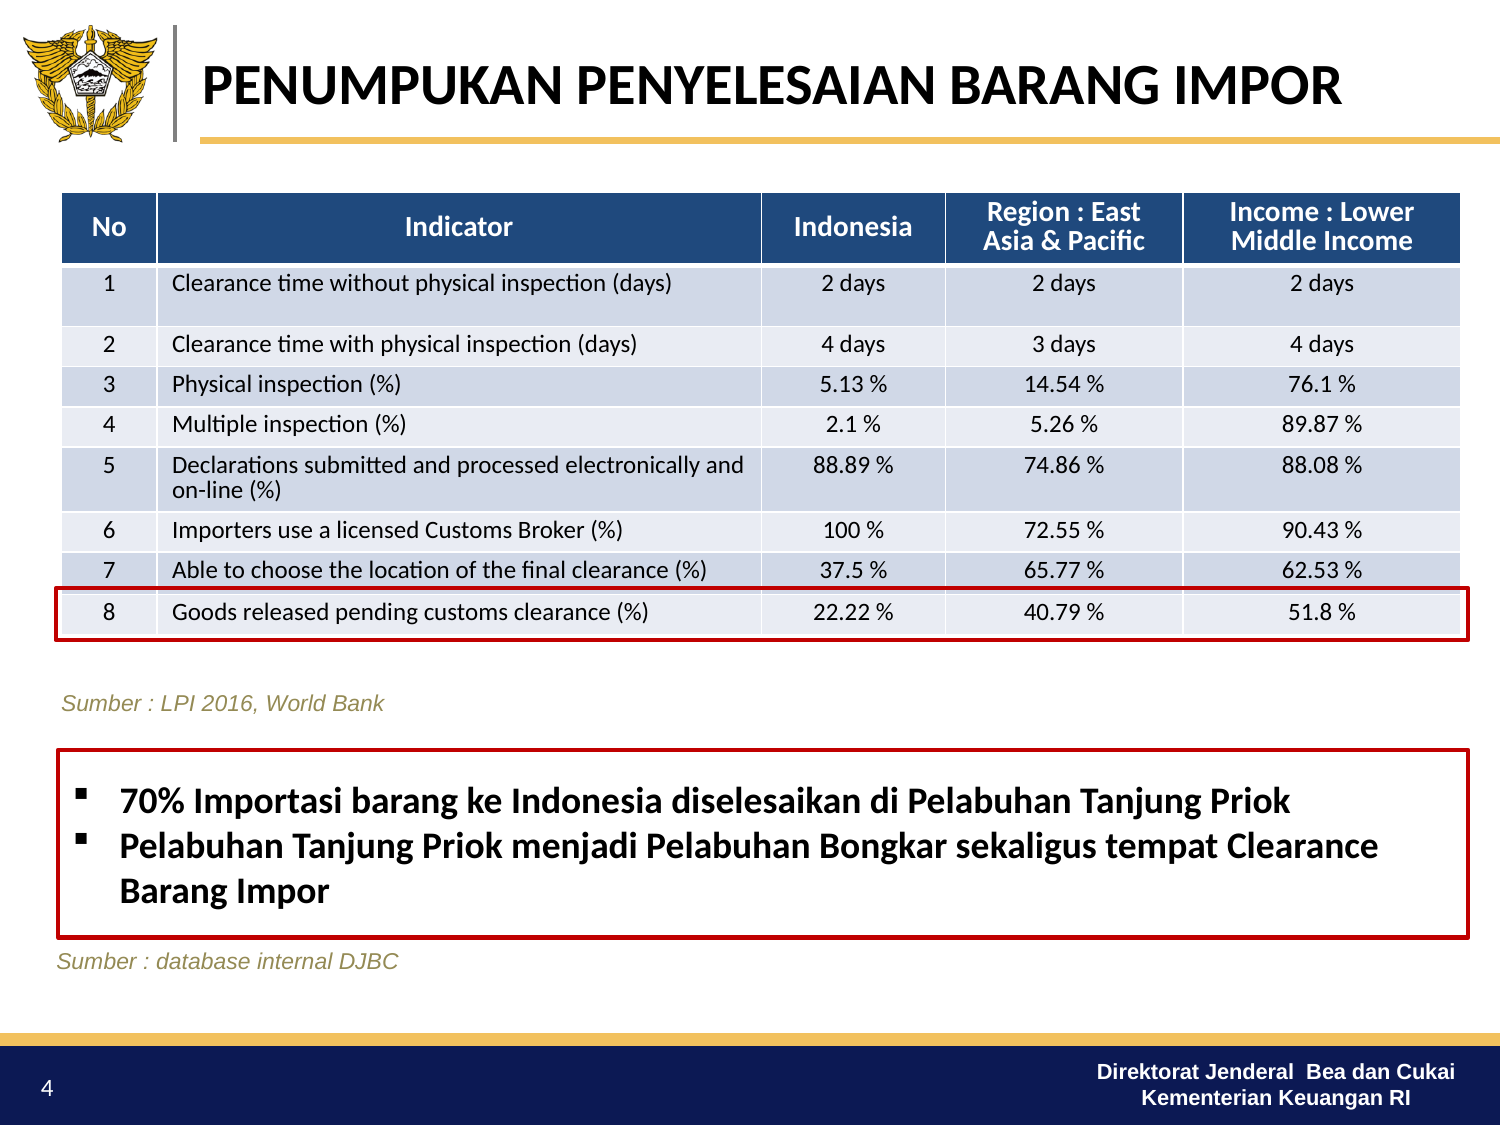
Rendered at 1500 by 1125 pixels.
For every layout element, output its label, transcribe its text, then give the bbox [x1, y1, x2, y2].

table_header Indicator [158, 193, 761, 263]
table_cell 90.43 % [1184, 513, 1460, 551]
table_cell 2 [62, 327, 156, 366]
table_cell 4 [62, 408, 156, 446]
text_box Sumber : database internal DJBC [41, 939, 414, 982]
table_cell Able to choose the location of the final clearance (%) [158, 553, 761, 586]
table_cell 2 days [1184, 268, 1460, 326]
slide_number 4 [25, 1056, 376, 1117]
table_cell 89.87 % [1184, 408, 1460, 446]
table_cell 2 days [946, 268, 1182, 326]
table_cell 72.55 % [946, 513, 1182, 551]
table_cell 7 [62, 553, 156, 586]
title PENUMPUKAN PENYELESAIAN BARANG IMPOR [187, 12, 1500, 150]
table_cell Physical inspection (%) [158, 367, 761, 406]
table_cell Clearance time with physical inspection (days) [158, 327, 761, 366]
table_cell 5.26 % [946, 408, 1182, 446]
table_cell 5 [62, 448, 156, 511]
table_cell 100 % [762, 513, 945, 551]
table_cell 14.54 % [946, 367, 1182, 406]
table_header Income : Lower Middle Income [1184, 193, 1460, 263]
table_cell 4 days [762, 327, 945, 366]
table_header Indonesia [762, 193, 945, 263]
table_header Region : East Asia & Pacific [946, 193, 1182, 263]
table_cell 3 days [946, 327, 1182, 366]
table_cell 37.5 % [762, 553, 945, 586]
table_cell 1 [62, 268, 156, 326]
table_cell 88.89 % [762, 448, 945, 511]
table_cell 88.08 % [1184, 448, 1460, 511]
table_cell 6 [62, 513, 156, 551]
table_cell Declarations submitted and processed electronically and on-line (%) [158, 448, 761, 511]
text_box [54, 586, 1470, 642]
table_cell 4 days [1184, 327, 1460, 366]
table_cell 5.13 % [762, 367, 945, 406]
table_cell 74.86 % [946, 448, 1182, 511]
table_cell 3 [62, 367, 156, 406]
text_box 70% Importasi barang ke Indonesia diselesaikan di Pelabuhan Tanjung Priok Pelabuhan Tanjung Priok menjadi Pelabuhan Bongkar sekaligus tempat Clearance Barang Impor [56, 748, 1470, 940]
table_header No [62, 193, 156, 263]
picture [0, 1033, 1500, 1125]
table_cell 2.1 % [762, 408, 945, 446]
table_cell 62.53 % [1184, 553, 1460, 586]
table_cell Clearance time without physical inspection (days) [158, 268, 761, 326]
picture [19, 19, 163, 150]
table_cell 65.77 % [946, 553, 1182, 586]
table_cell Importers use a licensed Customs Broker (%) [158, 513, 761, 551]
table_cell Multiple inspection (%) [158, 408, 761, 446]
table_cell 76.1 % [1184, 367, 1460, 406]
table_cell 2 days [762, 268, 945, 326]
text_box Sumber : LPI 2016, World Bank [46, 681, 400, 724]
